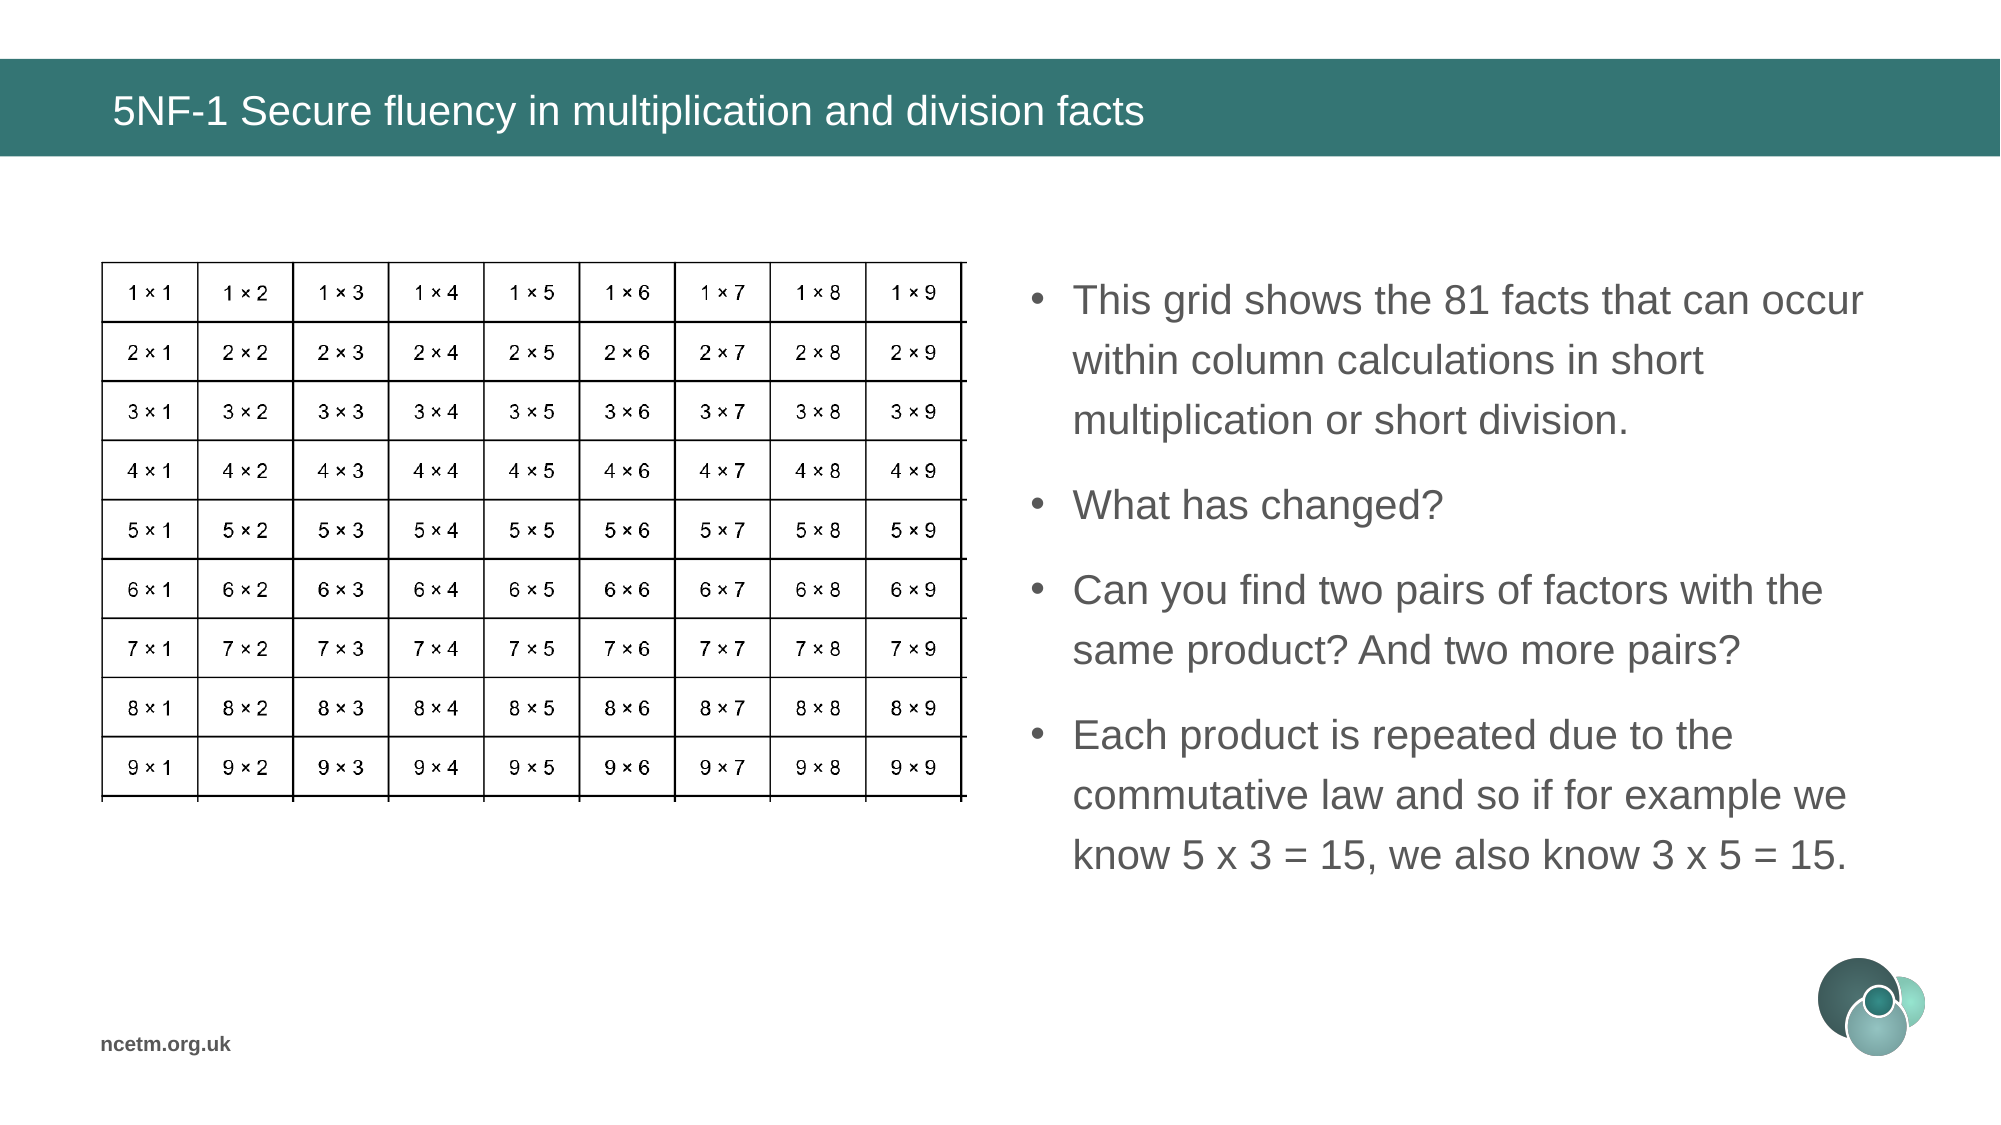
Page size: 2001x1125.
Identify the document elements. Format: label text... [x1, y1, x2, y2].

title 5NF-1 Secure fluency in multiplication and division facts [97, 76, 1945, 147]
picture [99, 259, 967, 802]
picture [1818, 958, 1925, 1056]
text_box This grid shows the 81 facts that can occur within column calculations in short multiplication or short division. What has changed? Can you find two pairs of factors with the same product? And two more pairs? Each product is repeated due to the commutative law and so if for example we know 5 x 3 = 15, we also know 3 x 5 = 15. [1015, 255, 1945, 929]
